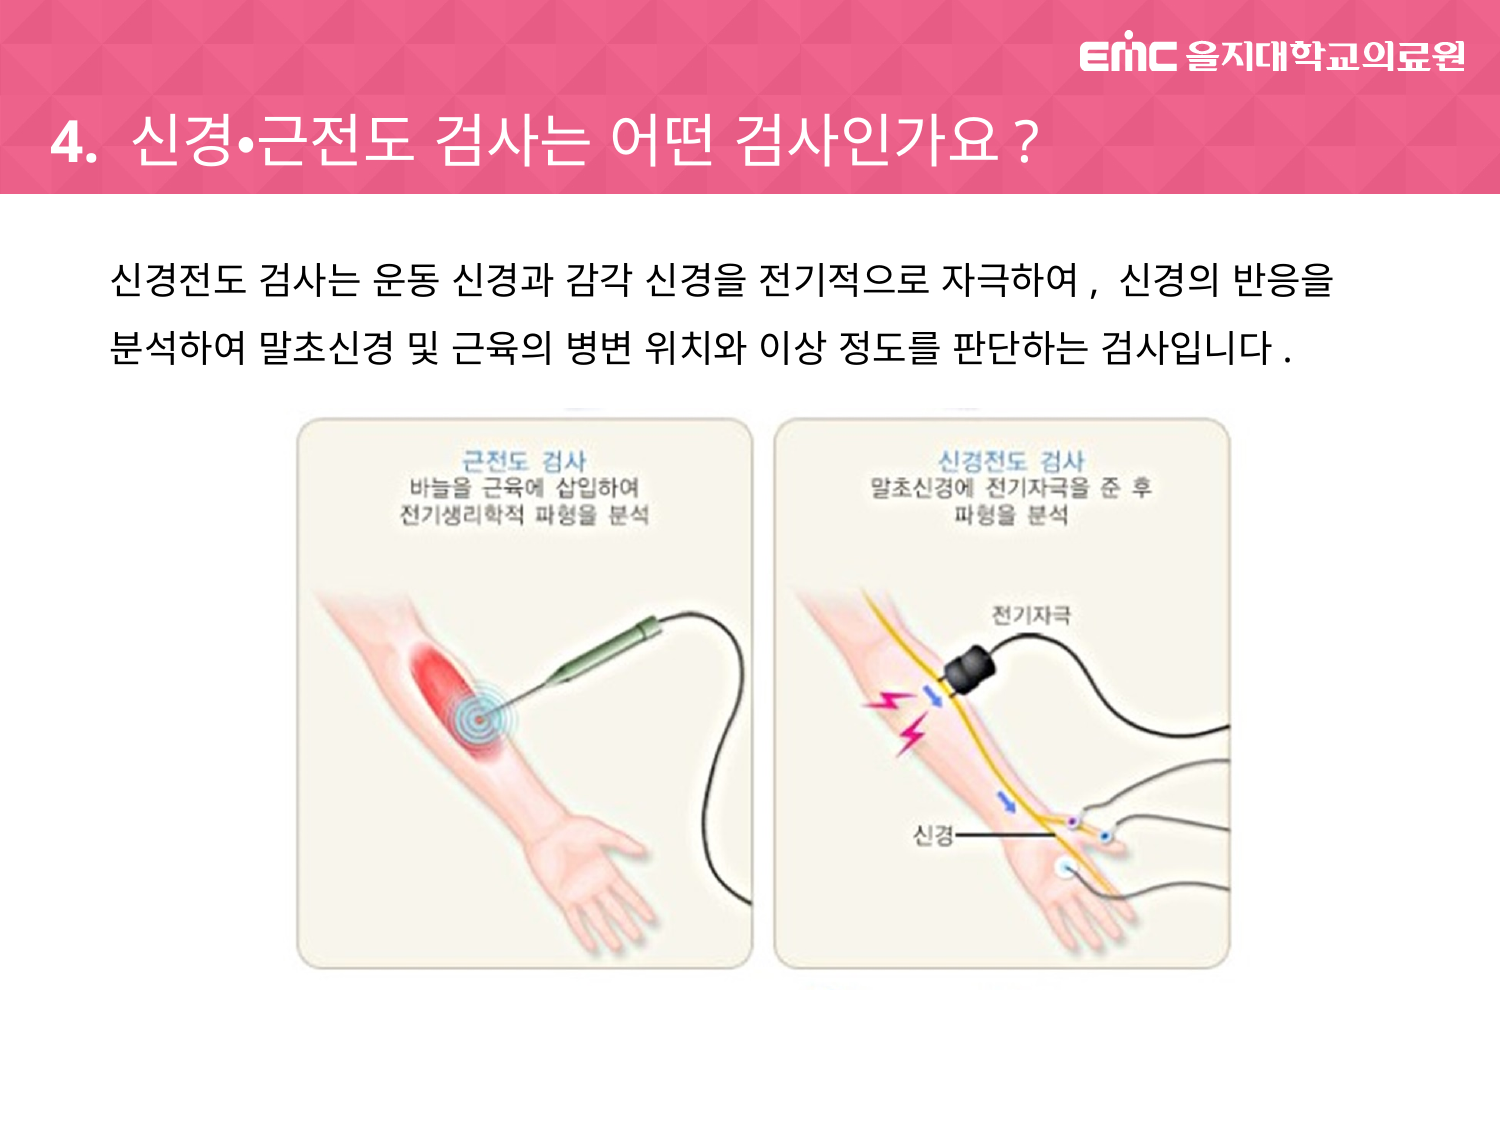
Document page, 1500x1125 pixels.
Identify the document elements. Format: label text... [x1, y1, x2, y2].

text_box 신경전도 검사는 운동 신경과 감각 신경을 전기적으로 자극하여, 신경의 반응을 분석하여 말초신경 및 근육의 병변 위치와 이상 정도를 판단하는 검사입니다. [95, 227, 1459, 422]
picture [283, 408, 1265, 990]
picture [0, 0, 1500, 194]
